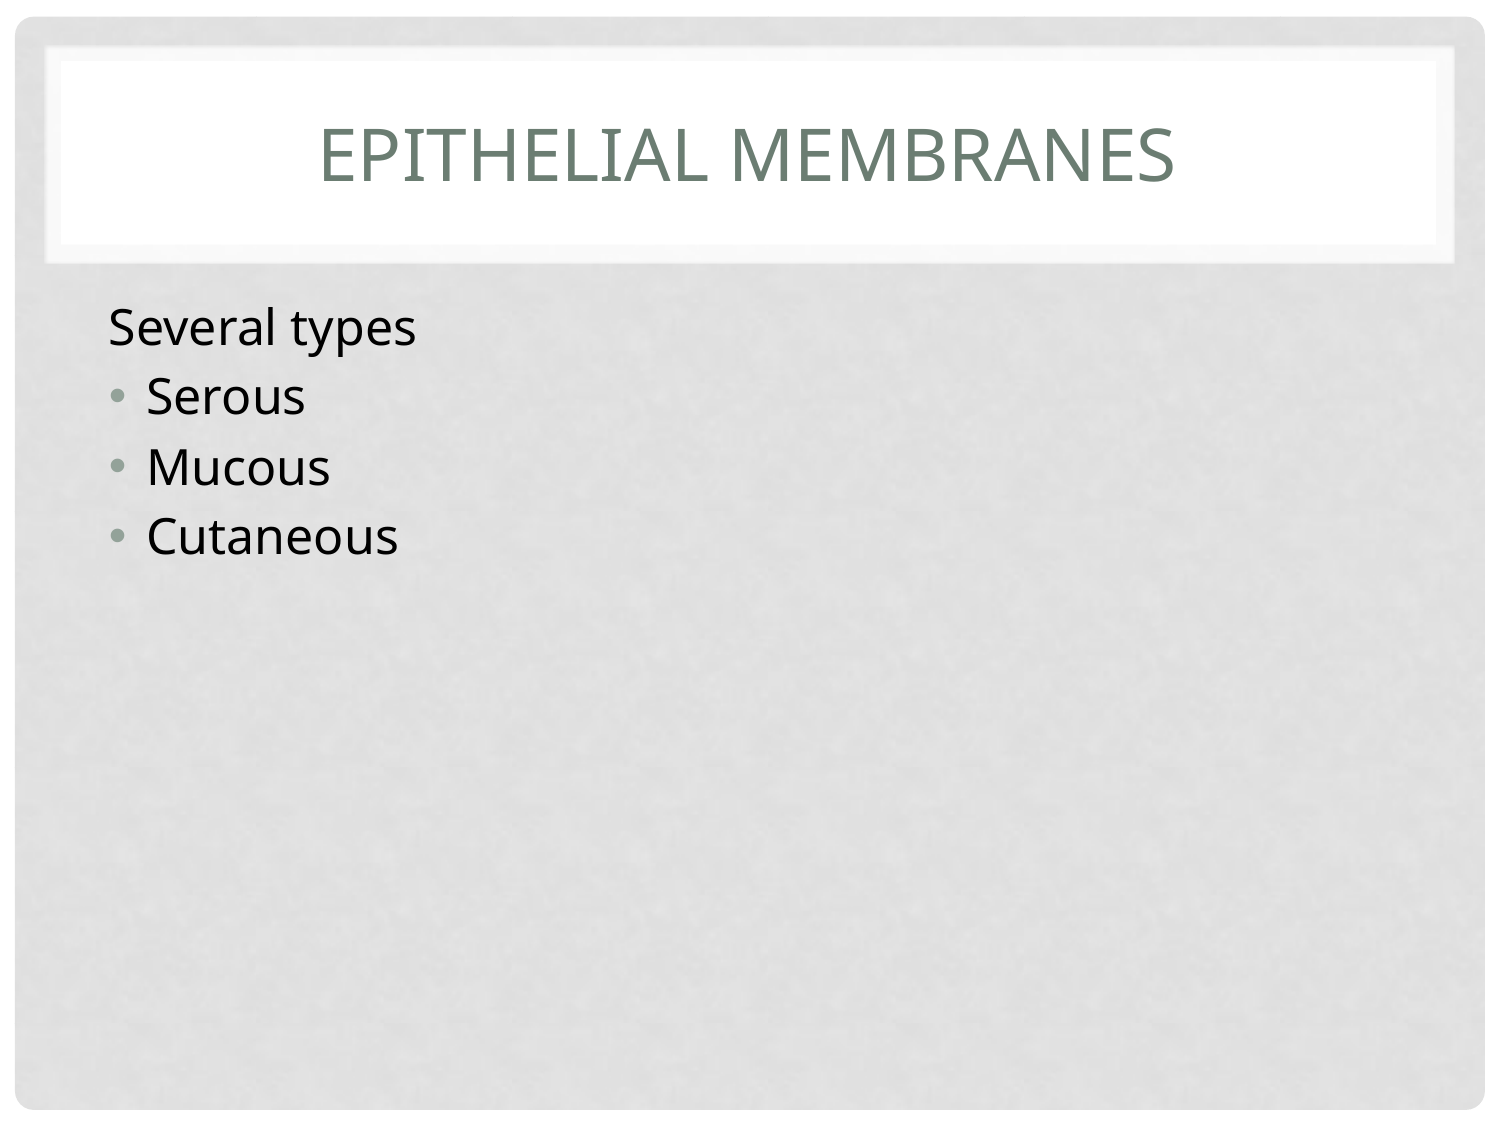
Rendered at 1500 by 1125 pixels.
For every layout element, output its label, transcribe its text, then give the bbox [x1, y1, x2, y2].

list Several types Serous Mucous Cutaneous [75, 287, 1425, 1005]
title Epithelial membranes [69, 66, 1425, 238]
